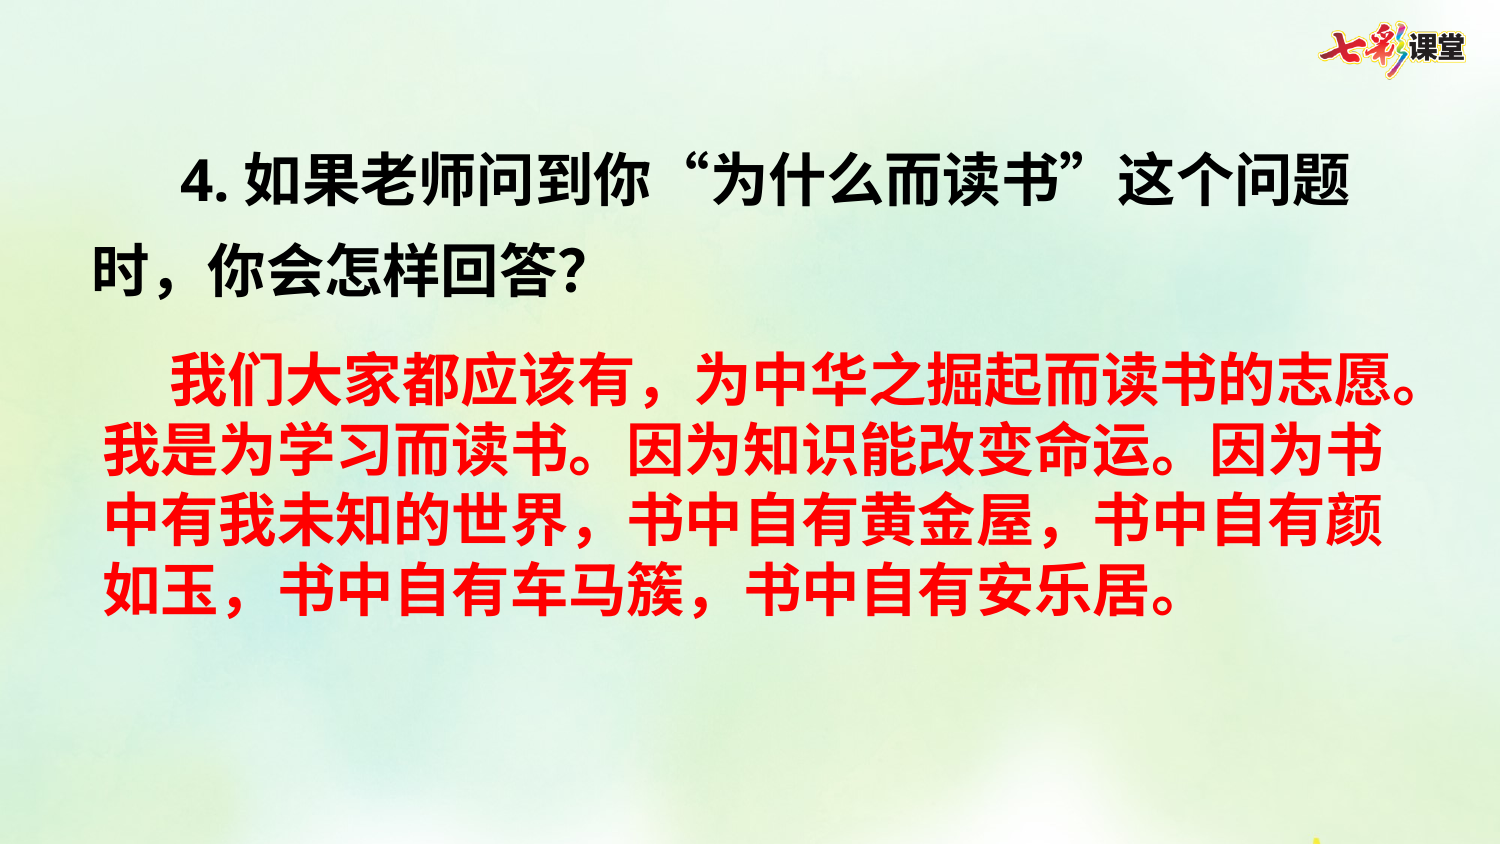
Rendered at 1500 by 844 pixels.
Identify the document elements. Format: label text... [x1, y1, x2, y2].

text_box 4.如果老师问到你“为什么而读书”这个问题时，你会怎样回答？ [76, 114, 1402, 312]
text_box 我们大家都应该有，为中华之掘起而读书的志愿。我是为学习而读书。因为知识能改变命运。因为书中有我未知的世界，书中自有黄金屋，书中自有颜如玉，书中自有车马簇，书中自有安乐居。 [87, 335, 1445, 631]
picture [0, 0, 1500, 844]
